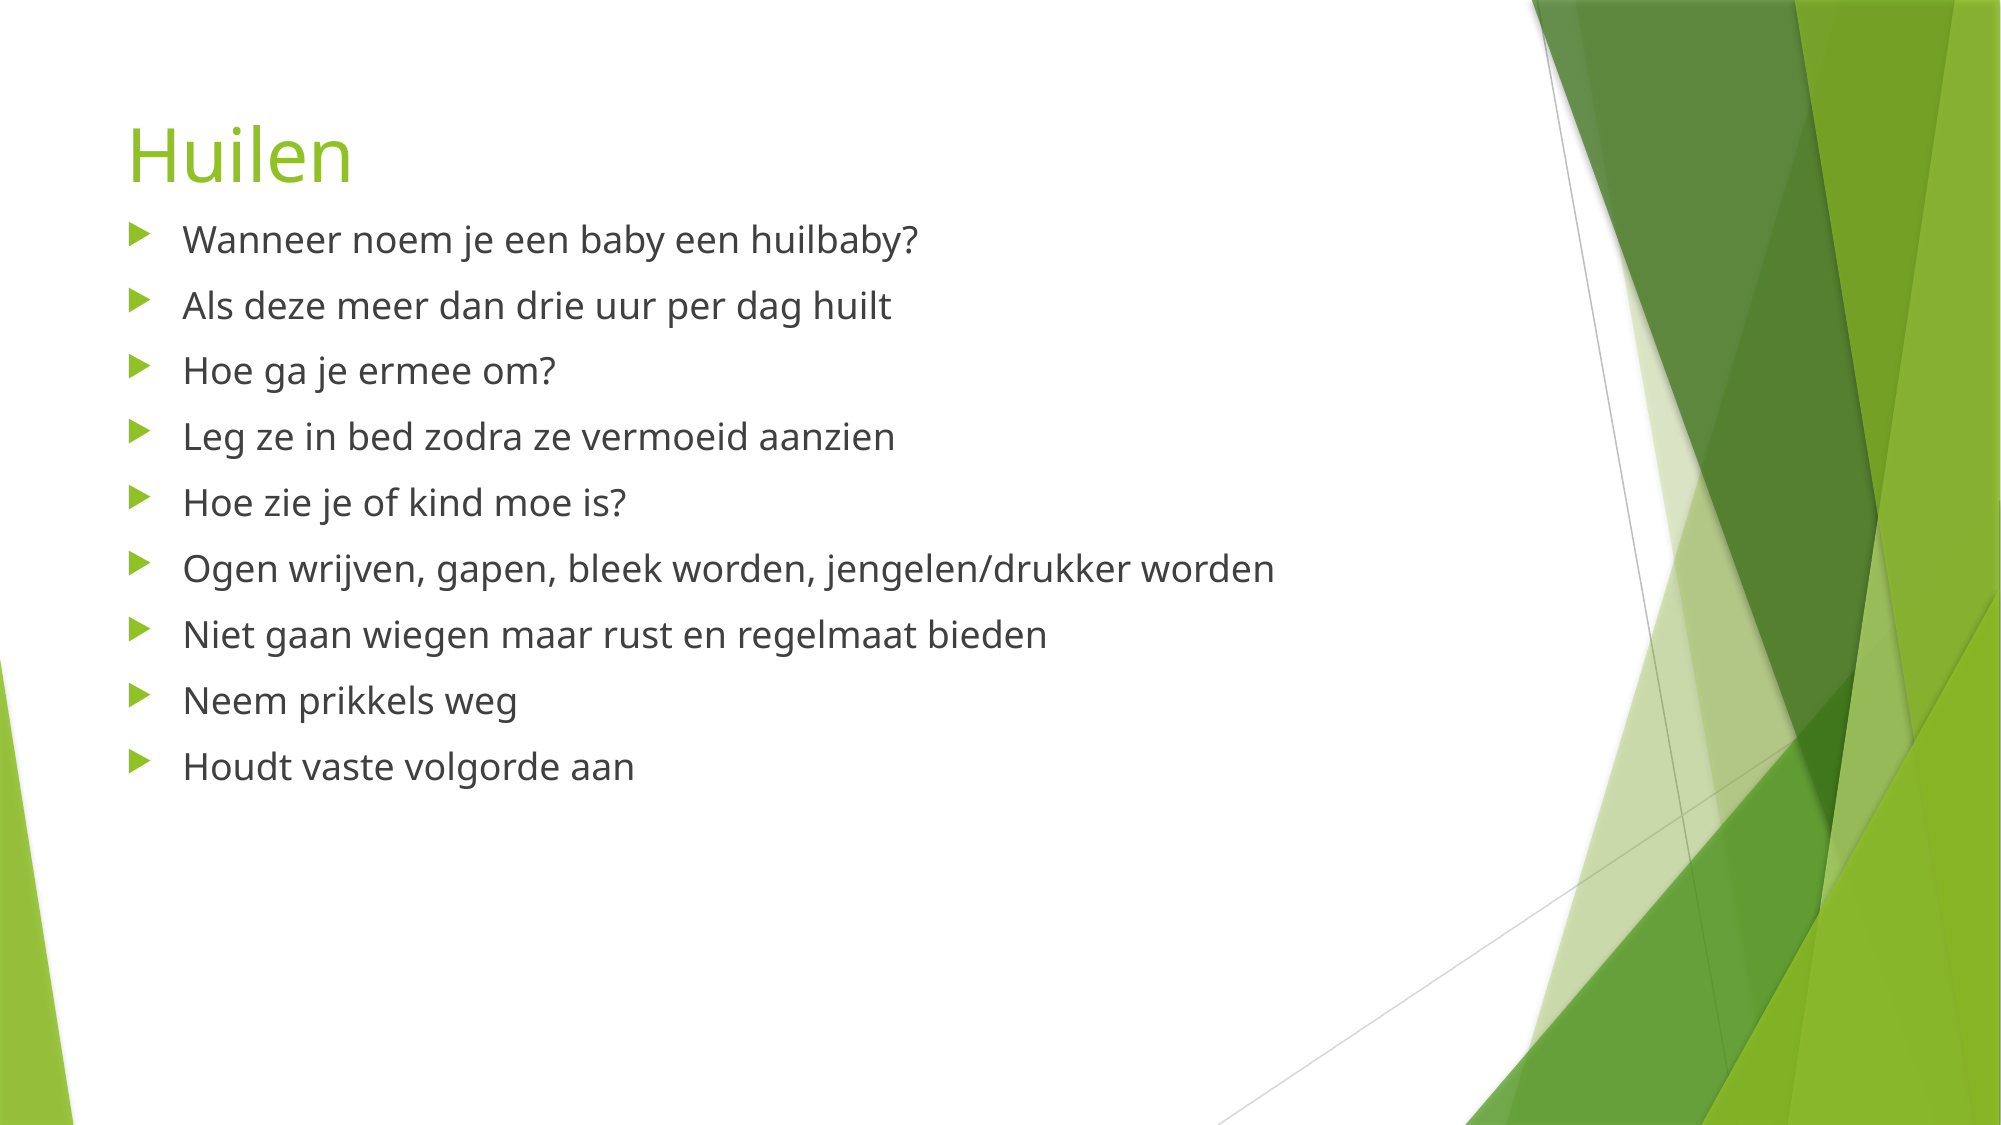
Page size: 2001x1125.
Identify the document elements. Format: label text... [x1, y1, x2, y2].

list Wanneer noem je een baby een huilbaby? Als deze meer dan drie uur per dag huilt Hoe ga je ermee om? Leg ze in bed zodra ze vermoeid aanzien Hoe zie je of kind moe is? Ogen wrijven, gapen, bleek worden, jengelen/drukker worden Niet gaan wiegen maar rust en regelmaat bieden Neem prikkels weg Houdt vaste volgorde aan [111, 208, 1522, 845]
title Huilen [111, 99, 1522, 208]
